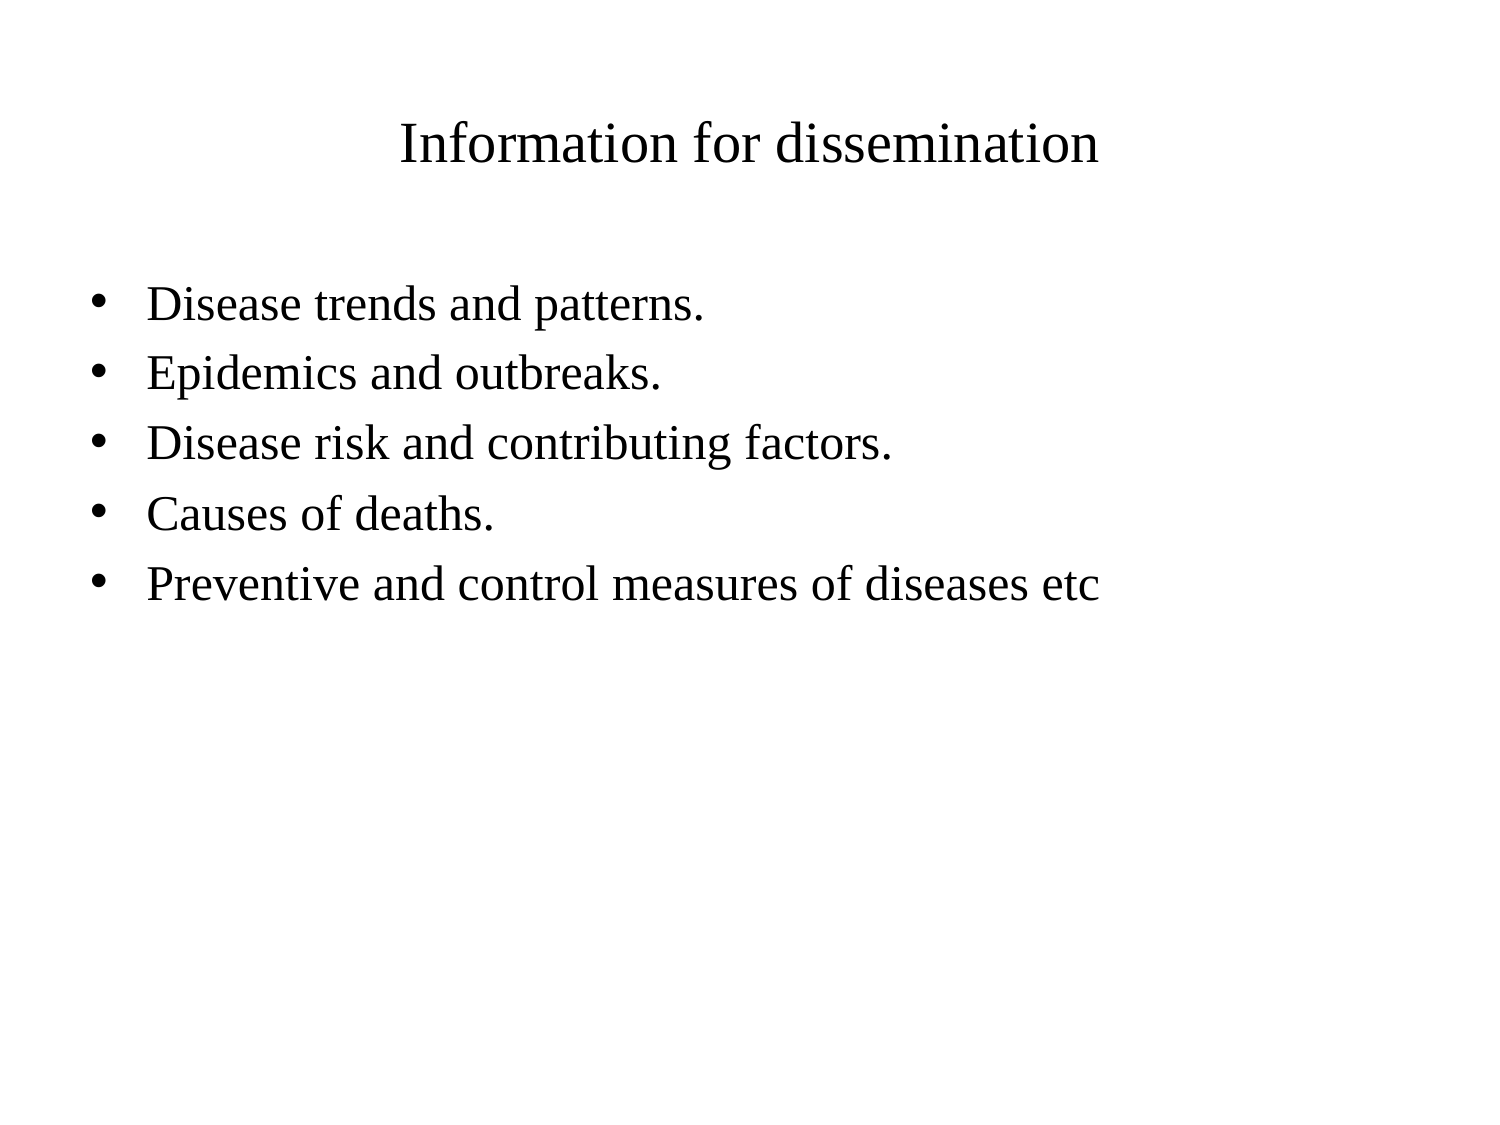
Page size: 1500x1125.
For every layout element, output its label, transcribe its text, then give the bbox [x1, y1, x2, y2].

title Information for dissemination [75, 45, 1425, 233]
list Disease trends and patterns. Epidemics and outbreaks. Disease risk and contributing factors. Causes of deaths. Preventive and control measures of diseases etc [75, 262, 1425, 1005]
